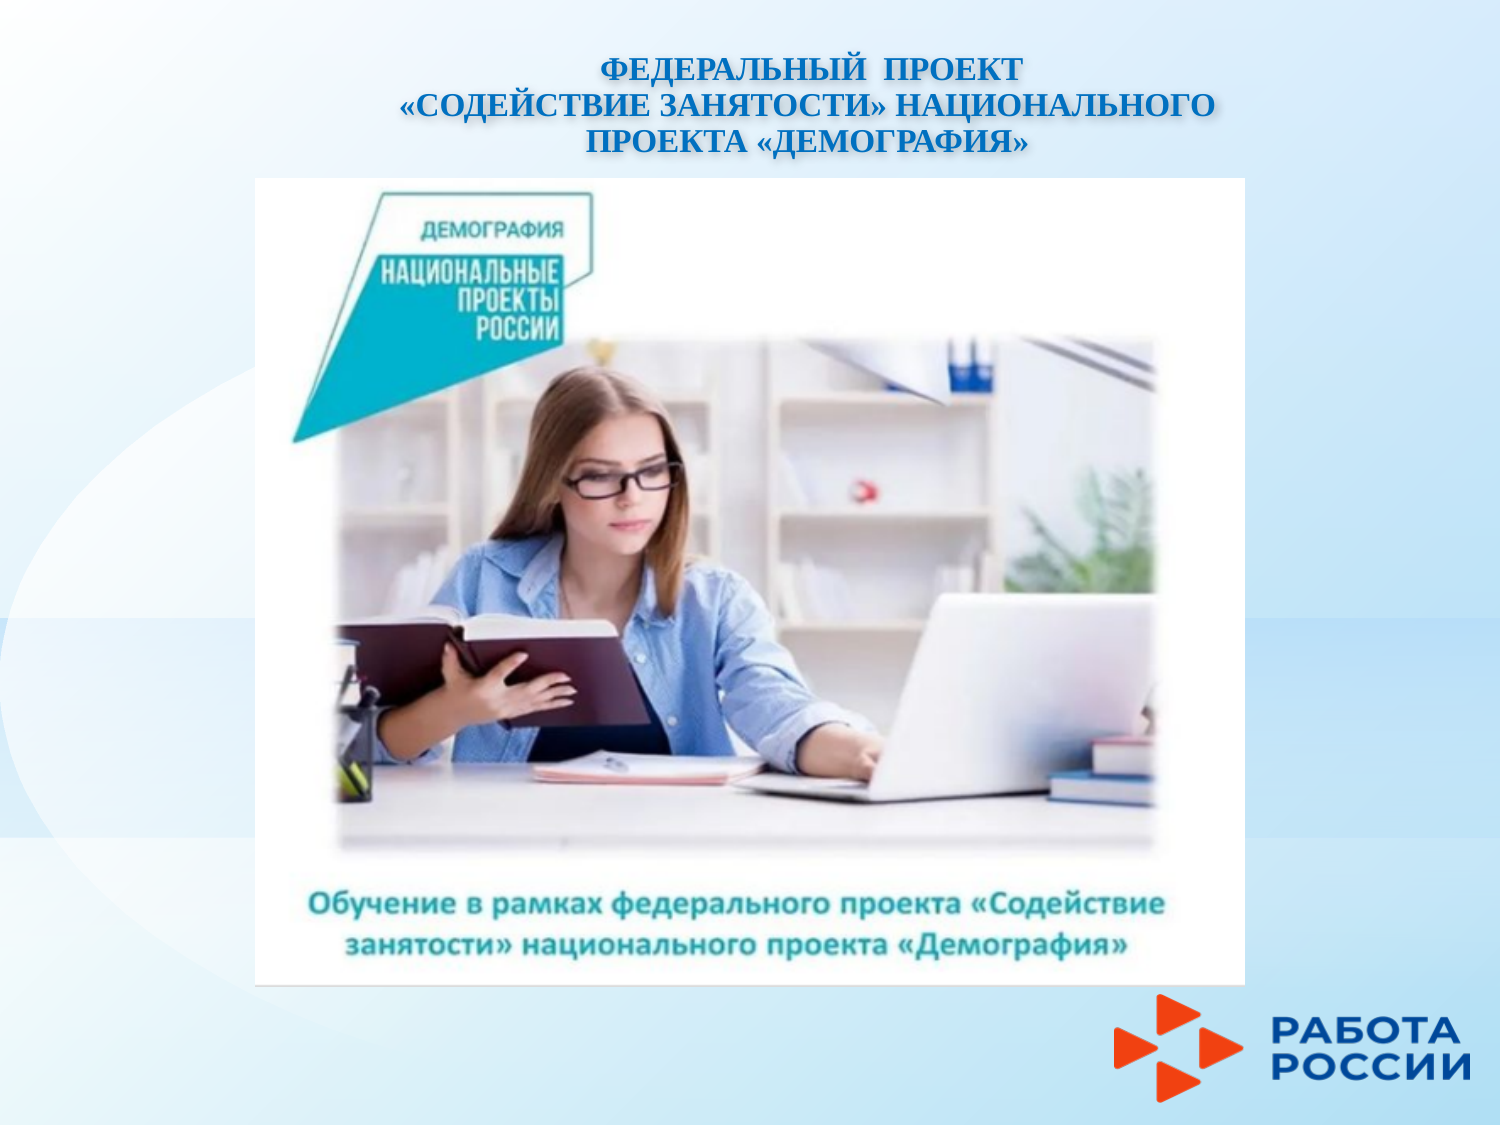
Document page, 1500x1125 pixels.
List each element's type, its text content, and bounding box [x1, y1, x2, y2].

picture [1114, 994, 1470, 1106]
text_box Федеральный проект «Содействие занятости» национального проекта «Демография» [173, 44, 1451, 163]
picture [255, 177, 1245, 987]
